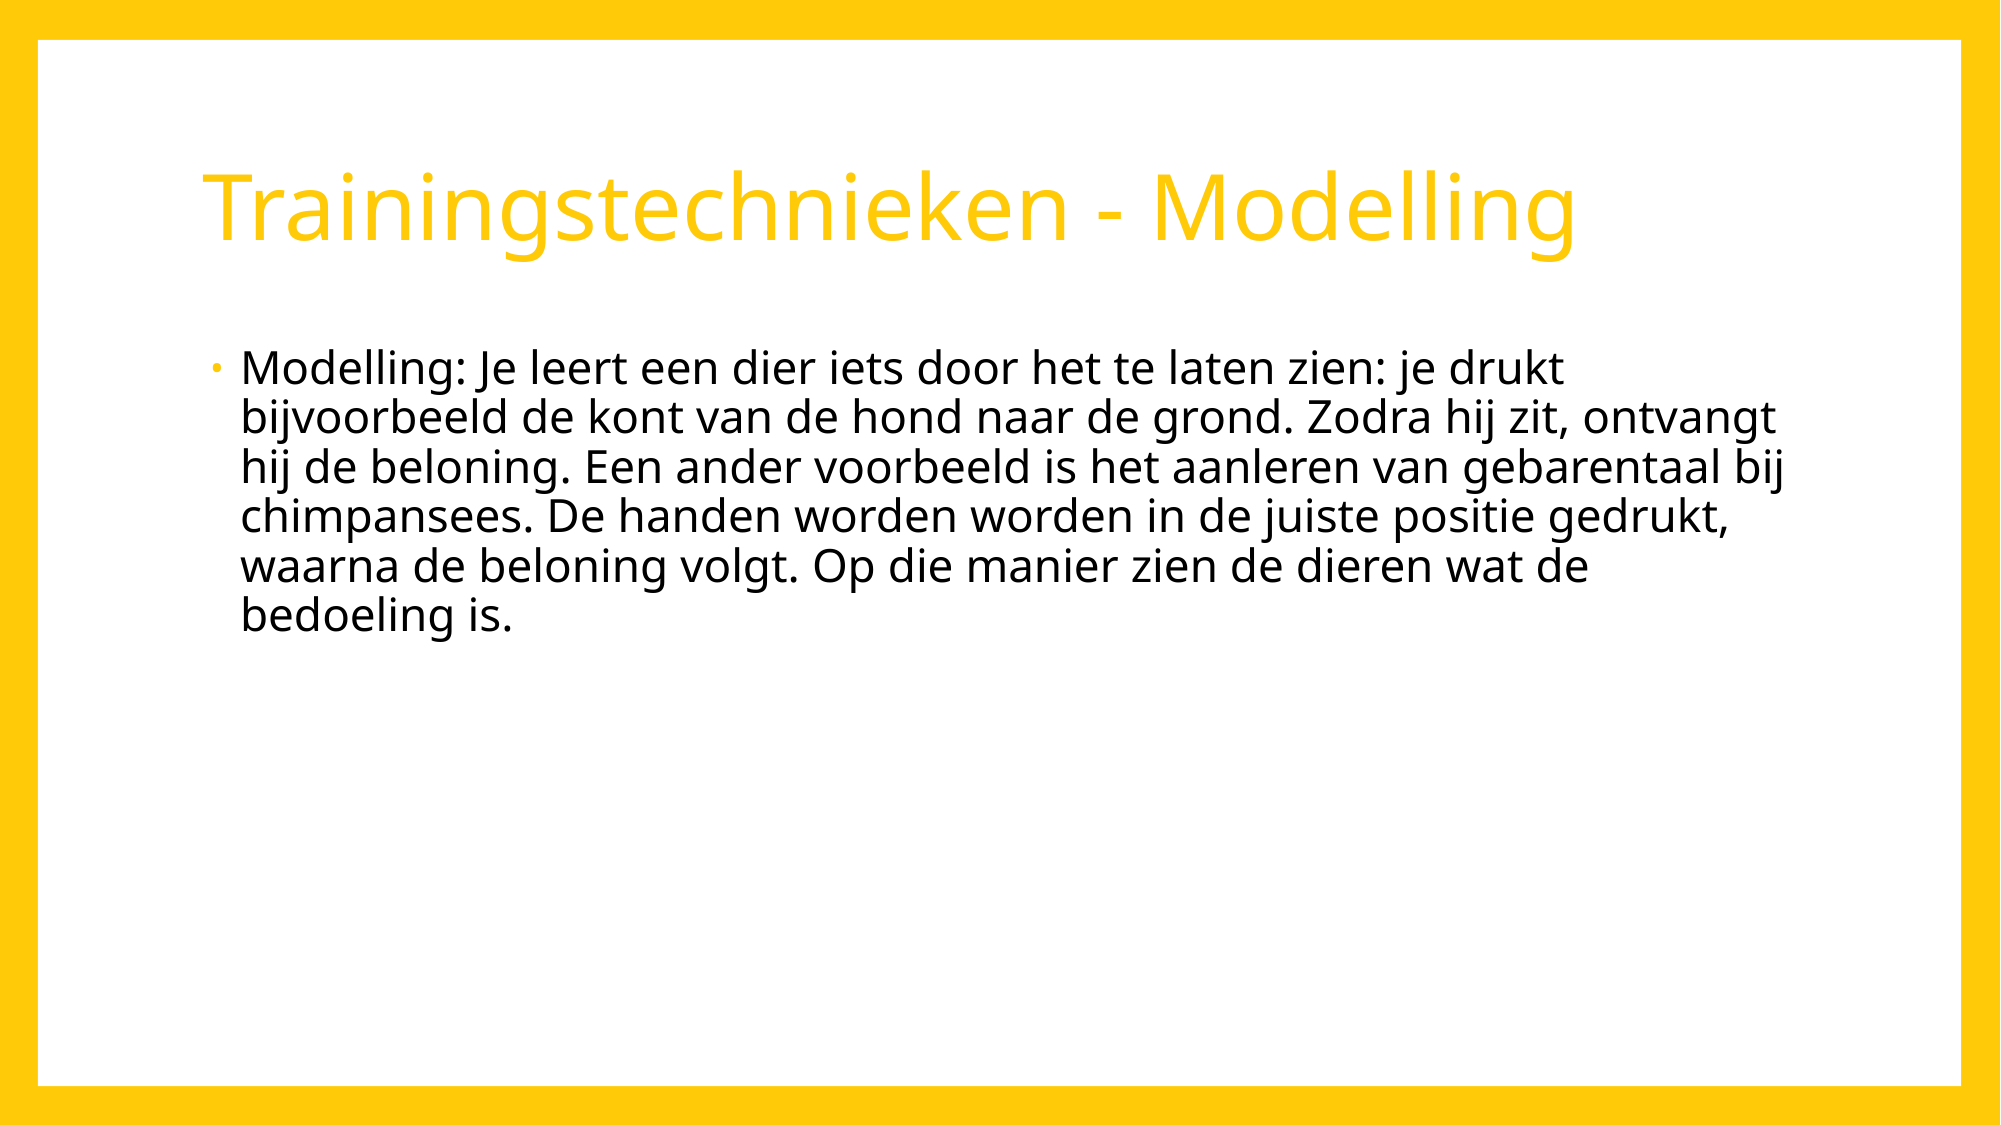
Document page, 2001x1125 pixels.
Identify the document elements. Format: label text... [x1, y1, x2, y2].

list Modelling: Je leert een dier iets door het te laten zien: je drukt bijvoorbeeld de kont van de hond naar de grond. Zodra hij zit, ontvangt hij de beloning. Een ander voorbeeld is het aanleren van gebarentaal bij chimpansees. De handen worden worden in de juiste positie gedrukt, waarna de beloning volgt. Op die manier zien de dieren wat de bedoeling is. [187, 337, 1808, 1000]
title Trainingstechnieken - Modelling [187, 99, 1808, 323]
